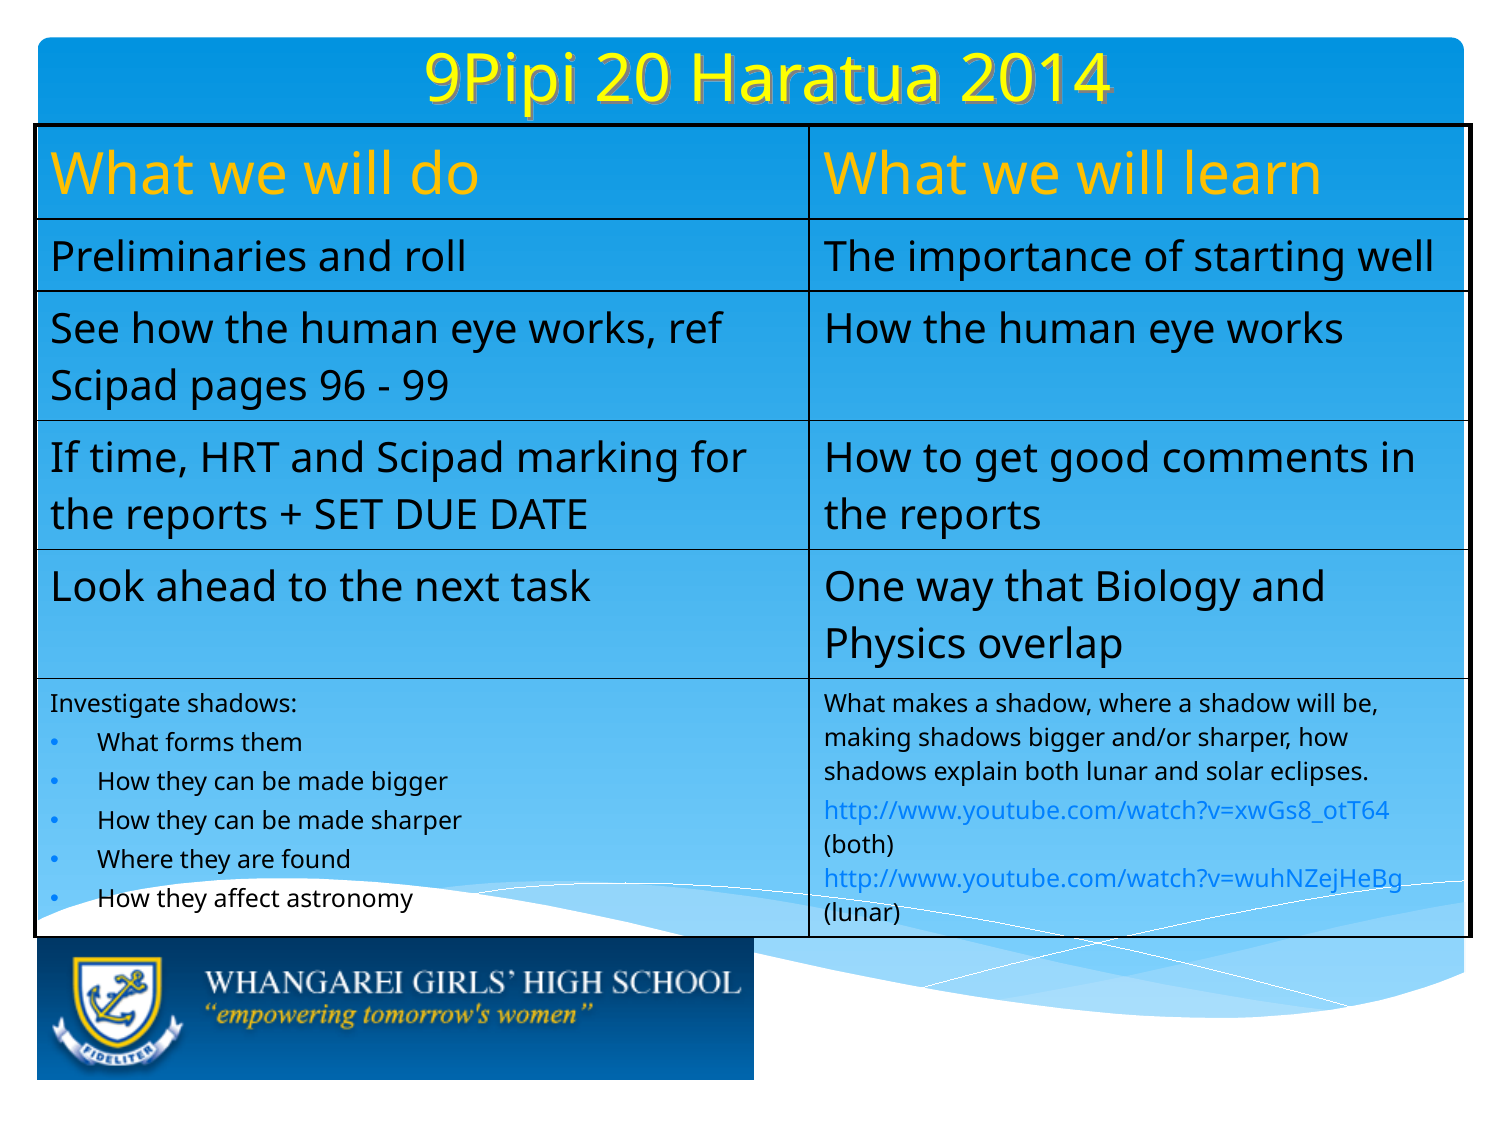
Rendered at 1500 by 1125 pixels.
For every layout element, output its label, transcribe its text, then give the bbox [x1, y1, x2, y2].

table_cell Investigate shadows: What forms them How they can be made bigger How they can be made sharper Where they are found How they affect astronomy [37, 679, 808, 936]
table_cell How to get good comments in the reports [810, 421, 1468, 549]
table_cell If time, HRT and Scipad marking for the reports + SET DUE DATE [37, 421, 808, 549]
text_box 9Pipi 20 Haratua 2014 [162, 24, 1375, 123]
table_cell What makes a shadow, where a shadow will be, making shadows bigger and/or sharper, how shadows explain both lunar and solar eclipses. http://www.youtube.com/watch?v=xwGs8_otT64 (both) http://www.youtube.com/watch?v=wuhNZejHeBg (lunar) [810, 679, 1468, 936]
table_cell Preliminaries and roll [37, 220, 808, 290]
table_header What we will do [37, 127, 808, 218]
table_cell One way that Biology and Physics overlap [810, 550, 1468, 678]
picture [37, 937, 754, 1080]
table_cell How the human eye works [810, 292, 1468, 420]
table_header What we will learn [810, 127, 1468, 218]
table_cell See how the human eye works, ref Scipad pages 96 - 99 [37, 292, 808, 420]
table_cell The importance of starting well [810, 220, 1468, 290]
table_cell Look ahead to the next task [37, 550, 808, 678]
